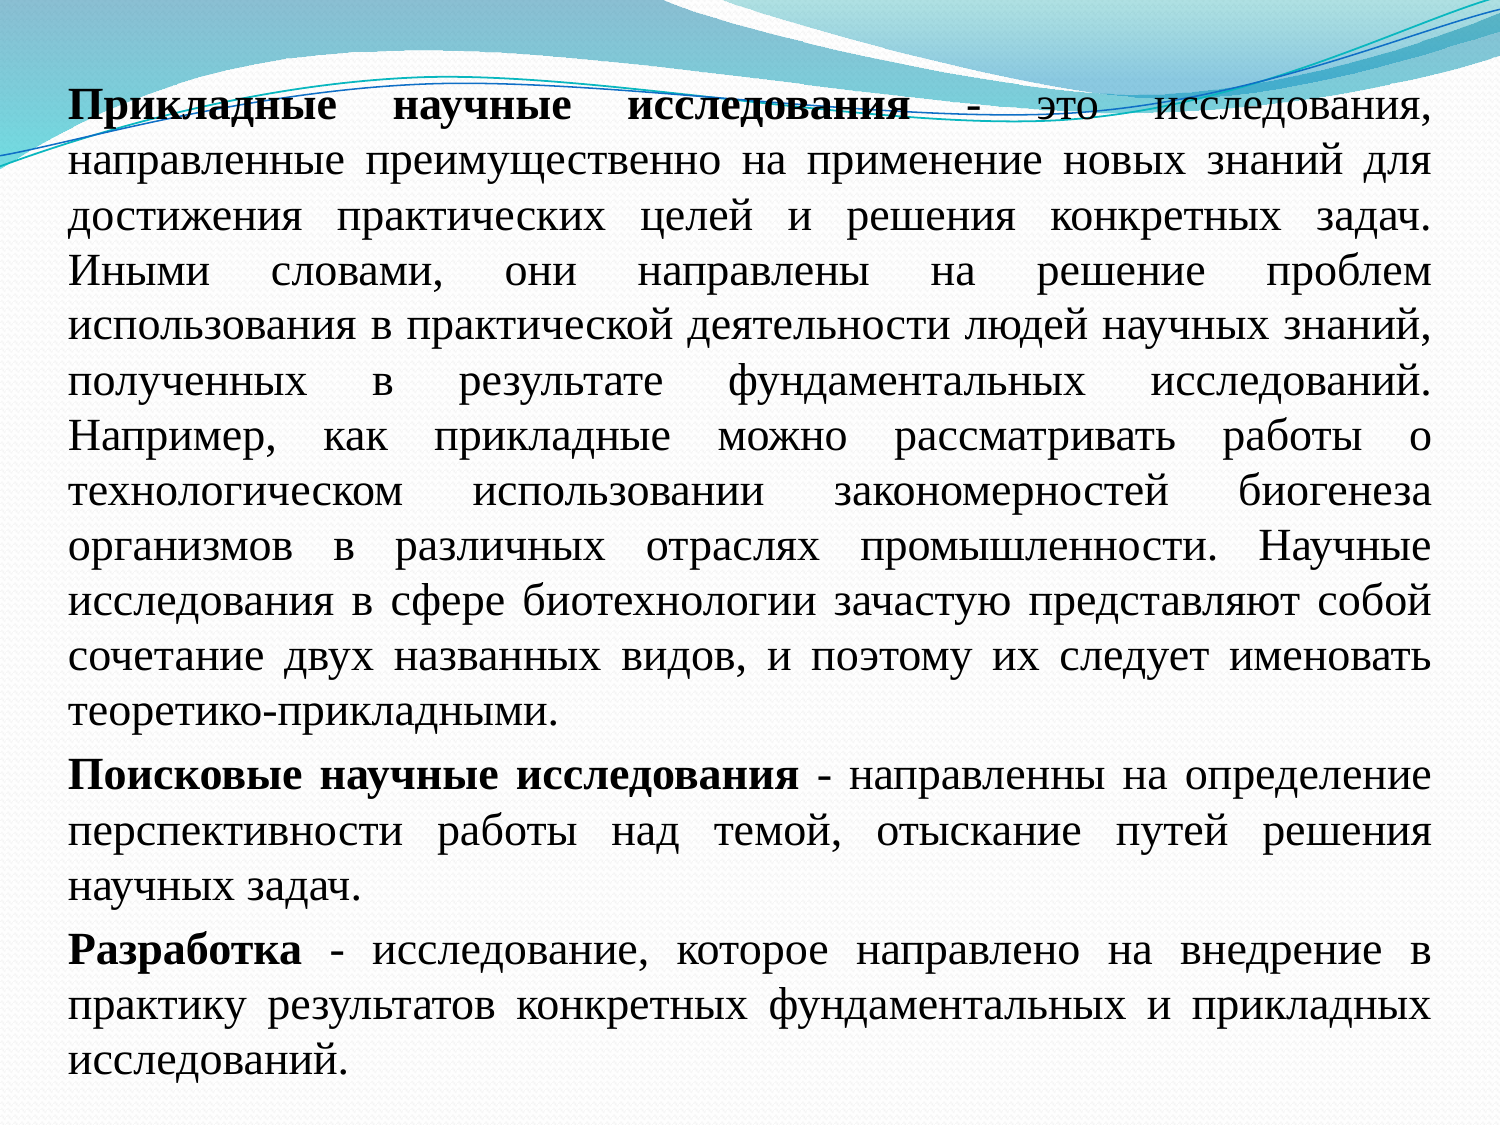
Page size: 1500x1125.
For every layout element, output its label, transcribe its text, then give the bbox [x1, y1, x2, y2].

list Прикладные научные исследования - это исследования, направленные преимущественно на применение новых знаний для достижения практических целей и решения конкретных задач. Иными словами, они направлены на решение проблем использования в практической деятельности людей научных знаний, полученных в результате фундаментальных исследований. Например, как прикладные можно рассматривать работы о технологическом использовании закономерностей биогенеза организмов в различных отраслях промышленности. Научные исследования в сфере биотехнологии зачастую представляют собой сочетание двух названных видов, и поэтому их следует именовать теоретико-прикладными. Поисковые научные исследования - направленны на определение перспективности работы над темой, отыскание путей решения научных задач. Разработка - исследование, которое направлено на внедрение в практику результатов конкретных фундаментальных и прикладных исследований. [53, 66, 1447, 1094]
